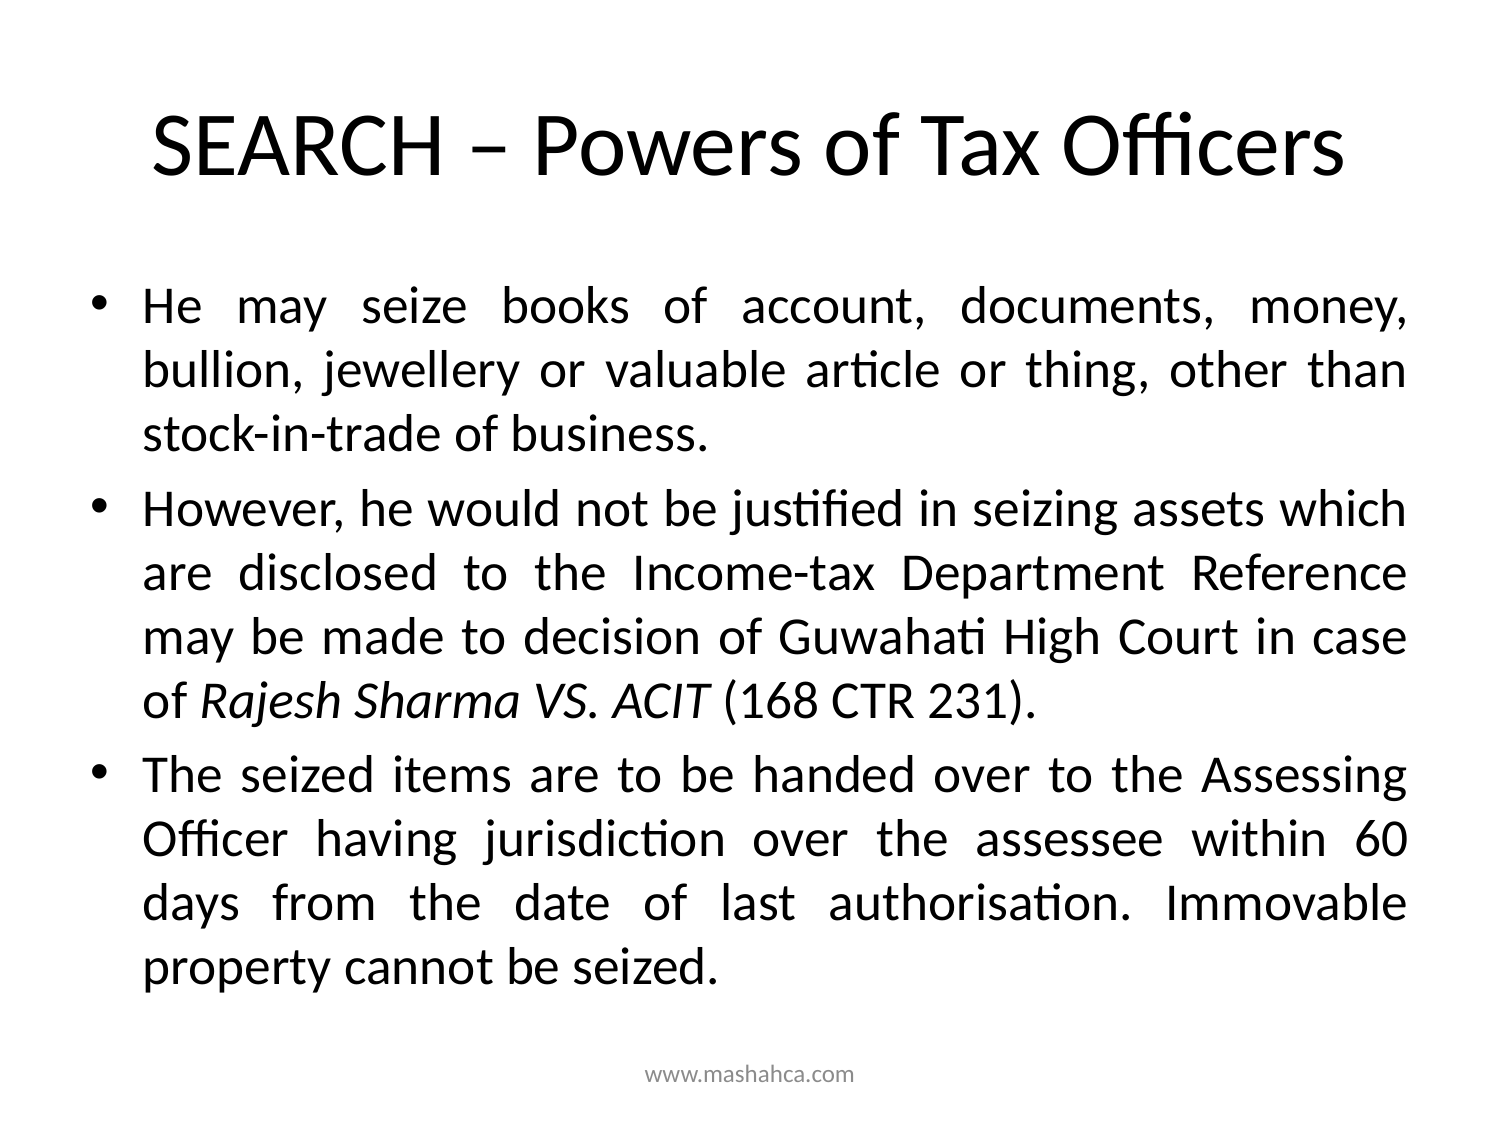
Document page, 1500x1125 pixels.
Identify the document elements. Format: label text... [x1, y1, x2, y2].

footer www.mashahca.com [512, 1042, 988, 1103]
list He may seize books of account, documents, money, bullion, jewellery or valuable article or thing, other than stock-in-trade of business. However, he would not be justified in seizing assets which are disclosed to the Income-tax Department Reference may be made to decision of Guwahati High Court in case of Rajesh Sharma VS. ACIT (168 CTR 231). The seized items are to be handed over to the Assessing Officer having jurisdiction over the assessee within 60 days from the date of last authorisation. Immovable property cannot be seized. [75, 262, 1425, 1005]
title SEARCH – Powers of Tax Officers [75, 45, 1425, 233]
